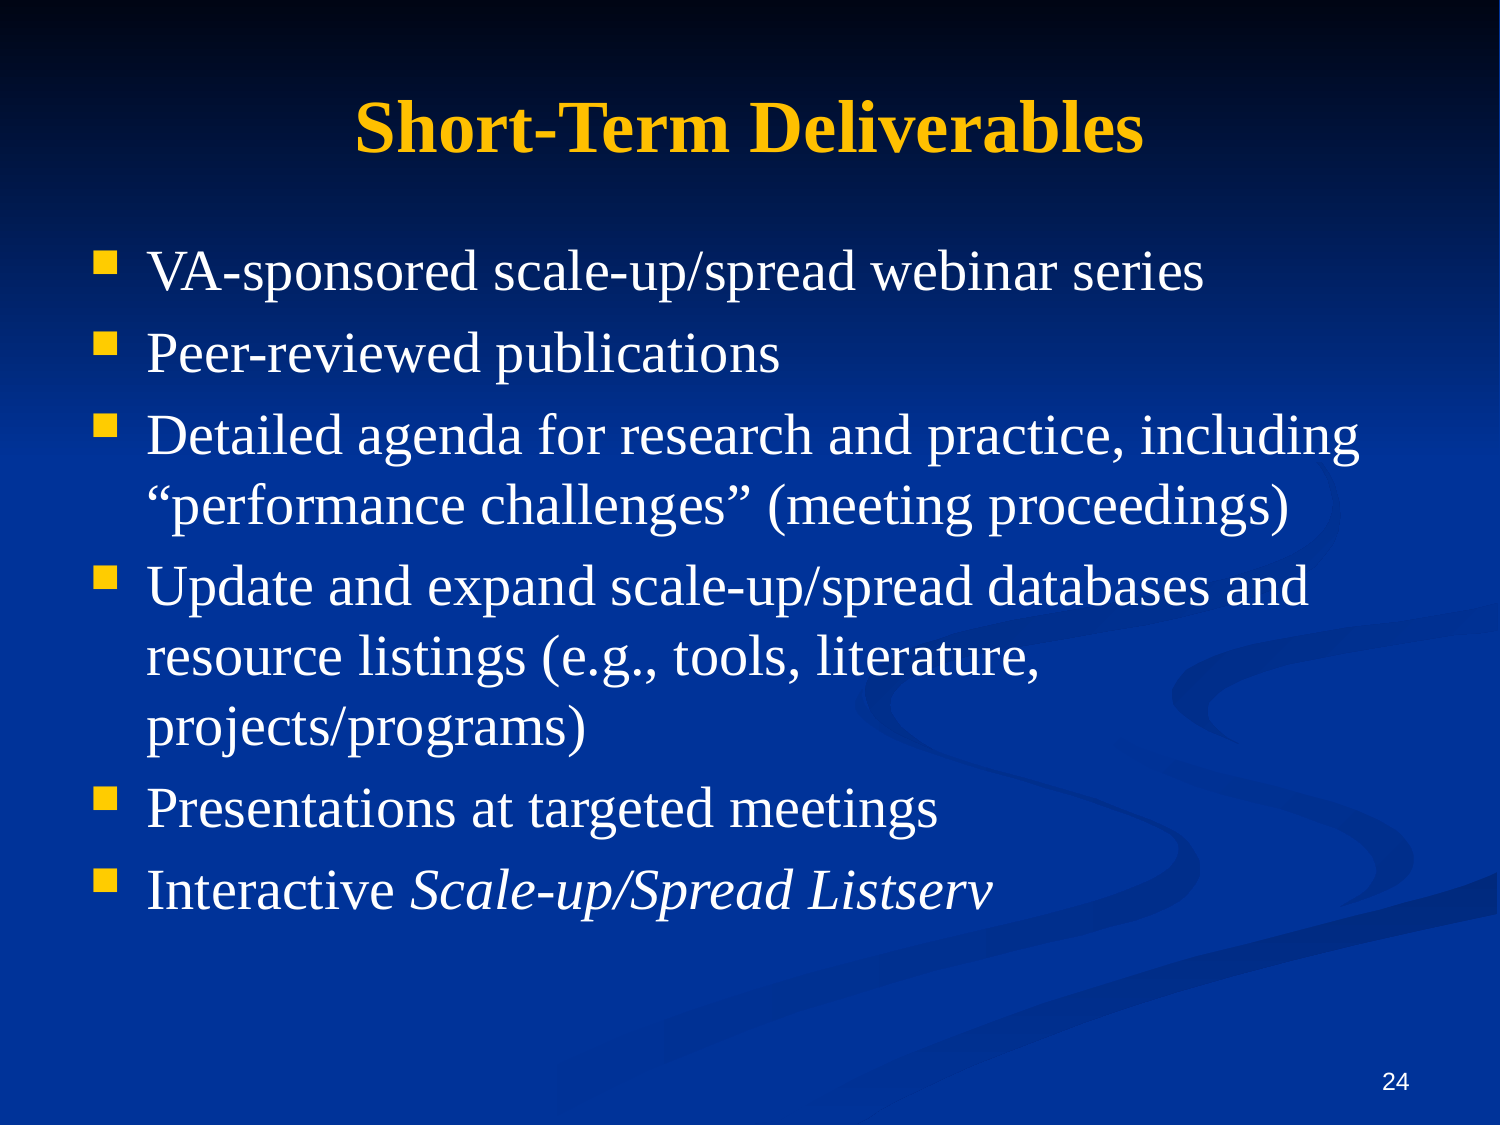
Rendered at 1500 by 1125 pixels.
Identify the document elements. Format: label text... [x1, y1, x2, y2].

list VA-sponsored scale-up/spread webinar series Peer-reviewed publications Detailed agenda for research and practice, including “performance challenges” (meeting proceedings) Update and expand scale-up/spread databases and resource listings (e.g., tools, literature, projects/programs) Presentations at targeted meetings Interactive Scale-up/Spread Listserv [74, 224, 1426, 1051]
title Short-Term Deliverables [74, 44, 1426, 201]
slide_number 24 [1074, 1024, 1426, 1104]
